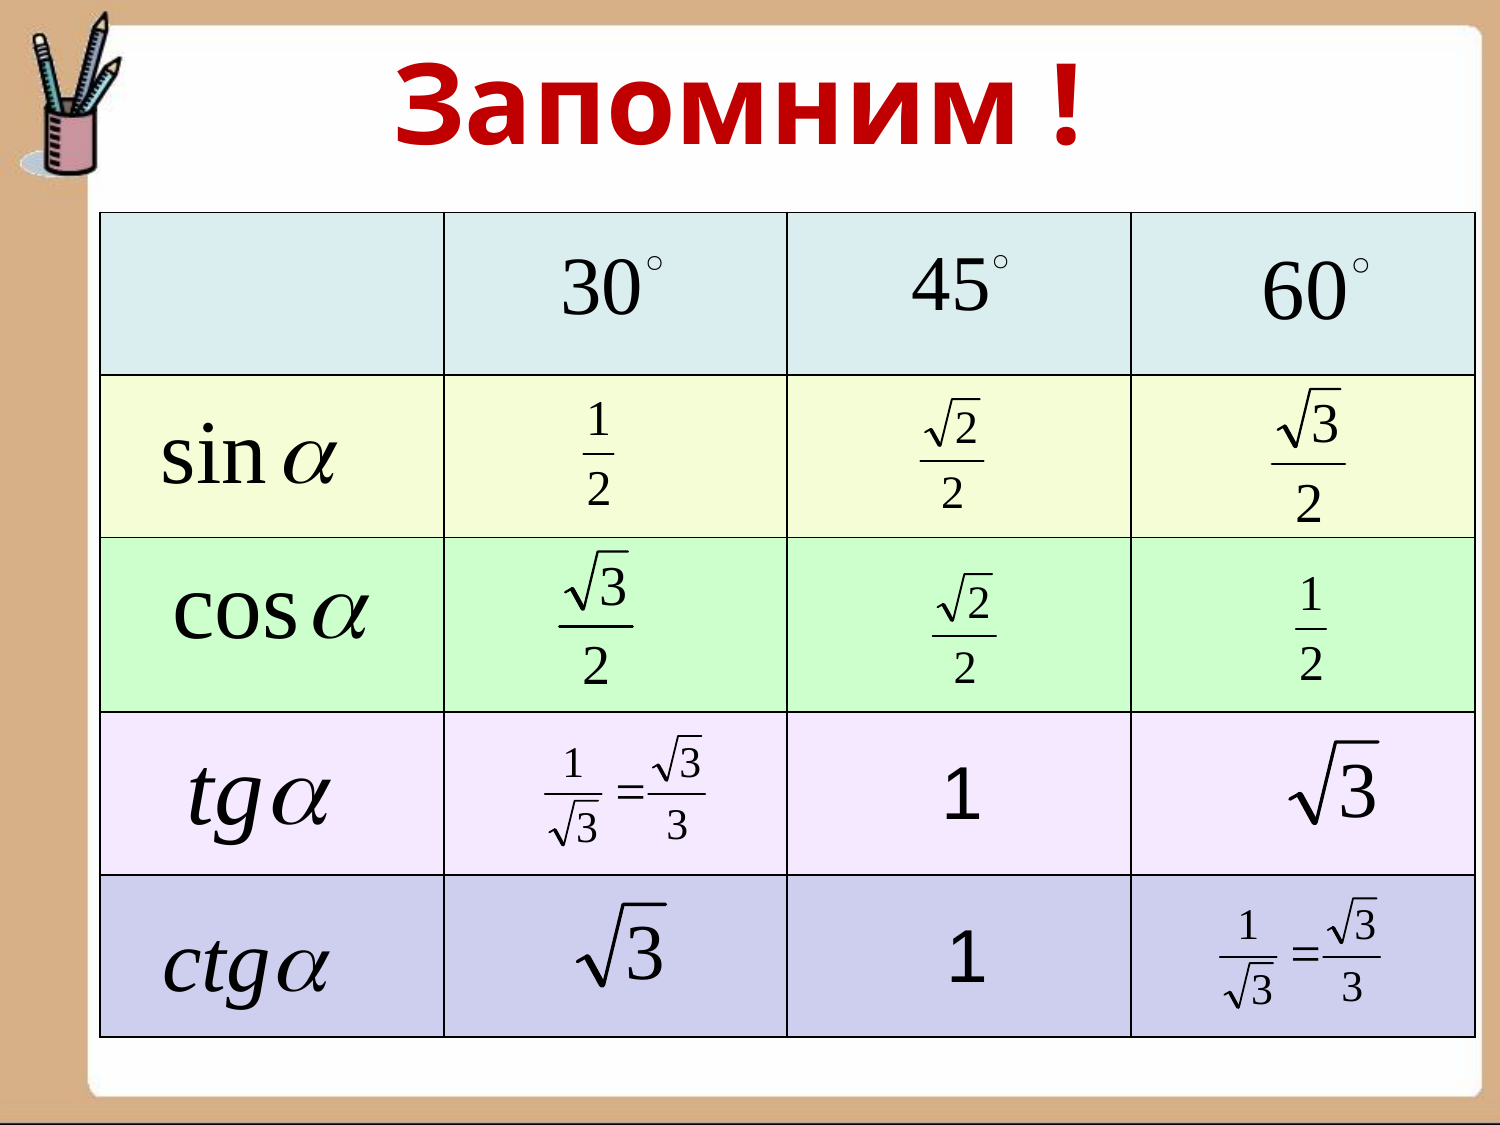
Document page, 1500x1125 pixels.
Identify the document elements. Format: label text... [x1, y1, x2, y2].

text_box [537, 724, 713, 857]
table_cell [788, 876, 1130, 1036]
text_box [899, 224, 1026, 331]
table_cell [101, 376, 443, 537]
table_cell [445, 538, 786, 711]
table_header [445, 213, 786, 374]
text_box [1274, 724, 1394, 844]
table_cell [788, 713, 1130, 874]
text_box Запомним ! [377, 25, 1098, 175]
table_cell [1132, 876, 1474, 1036]
table_cell [101, 538, 443, 711]
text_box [149, 924, 351, 1029]
picture [0, 0, 1500, 1125]
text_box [1249, 224, 1388, 342]
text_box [924, 562, 1007, 695]
table_cell [788, 376, 1130, 537]
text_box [1262, 374, 1357, 535]
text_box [549, 537, 644, 698]
table_cell [445, 376, 786, 537]
table_cell [1358, 376, 1474, 537]
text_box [912, 387, 994, 520]
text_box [174, 749, 358, 867]
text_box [549, 224, 682, 336]
table_cell [445, 876, 786, 1036]
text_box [1287, 562, 1338, 692]
text_box 1 [931, 899, 1003, 1005]
table_cell [1132, 538, 1474, 711]
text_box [562, 887, 682, 1007]
table_cell [101, 713, 443, 874]
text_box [149, 399, 363, 507]
text_box 1 [926, 737, 999, 843]
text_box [574, 387, 626, 517]
table_cell [1132, 376, 1259, 537]
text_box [159, 574, 391, 663]
table_header [1132, 213, 1474, 374]
table_header [788, 213, 1130, 374]
table_cell [1132, 713, 1474, 874]
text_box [1212, 887, 1388, 1019]
table_cell [101, 876, 443, 1036]
table_header [101, 213, 443, 374]
table_cell [445, 713, 786, 874]
table_cell [788, 538, 1130, 711]
